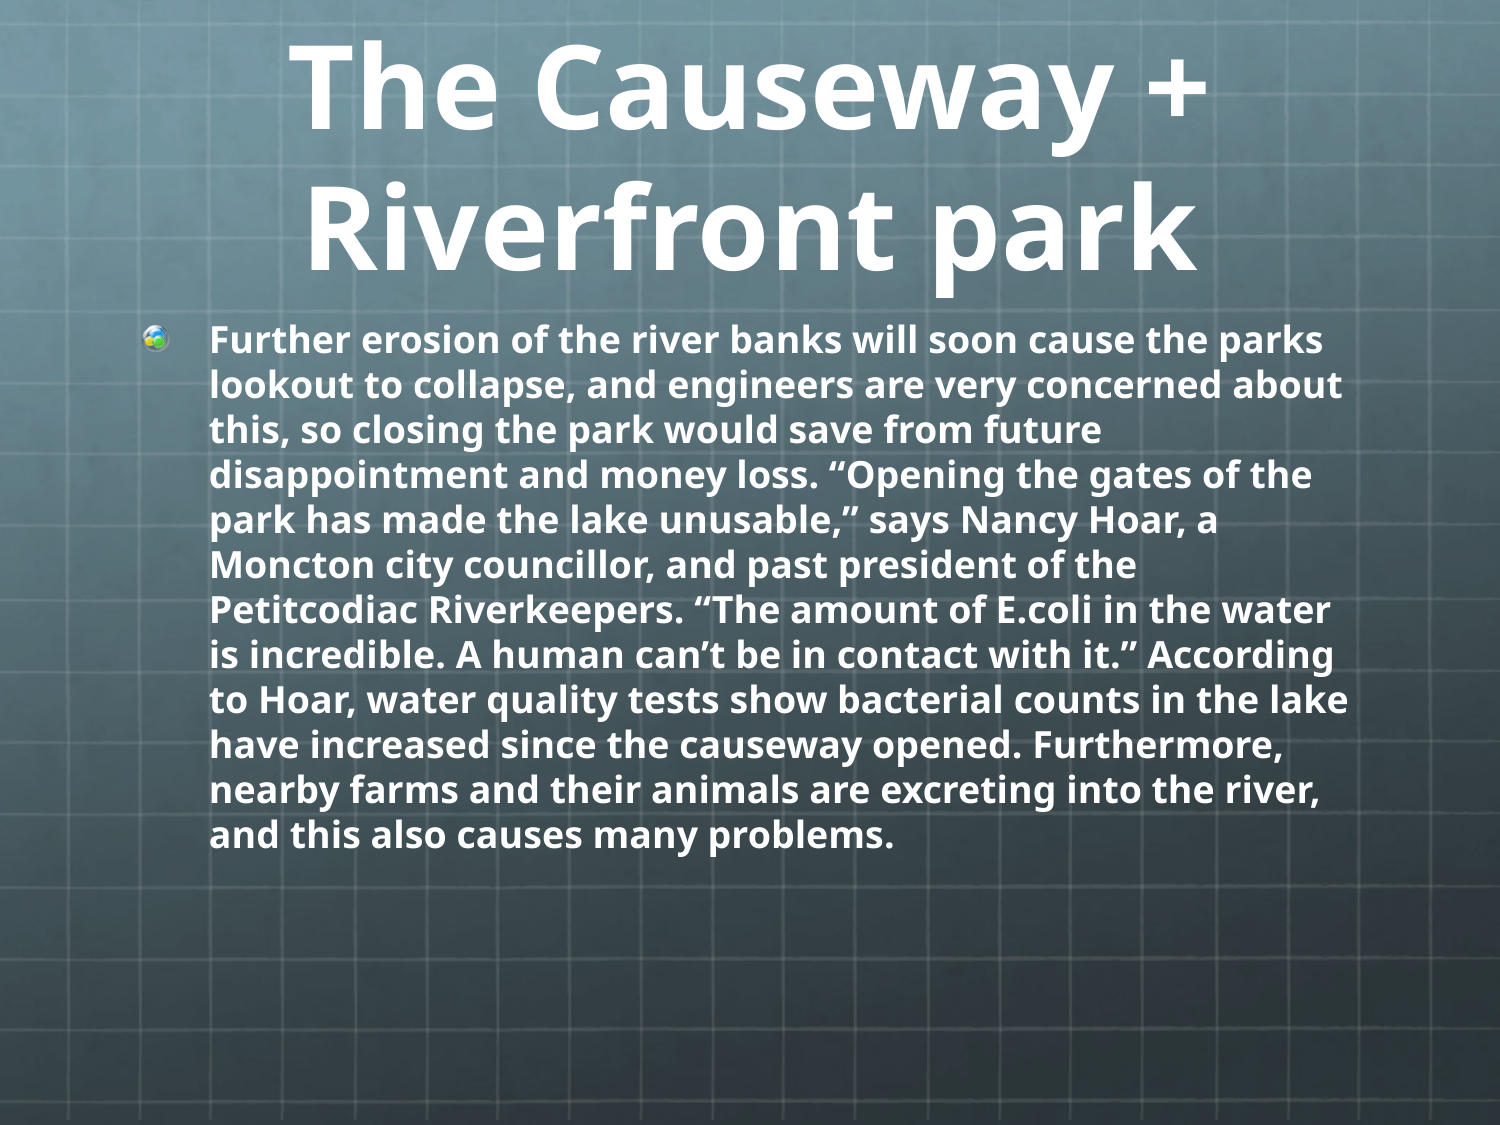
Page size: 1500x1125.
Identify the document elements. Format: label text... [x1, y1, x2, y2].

picture [0, 0, 1500, 1125]
title The Causeway + Riverfront park [127, 17, 1372, 289]
list Further erosion of the river banks will soon cause the parks lookout to collapse, and engineers are very concerned about this, so closing the park would save from future disappointment and money loss. “Opening the gates of the park has made the lake unusable,” says Nancy Hoar, a Moncton city councillor, and past president of the Petitcodiac Riverkeepers. “The amount of E.coli in the water is incredible. A human can’t be in contact with it.” According to Hoar, water quality tests show bacterial counts in the lake have increased since the causeway opened. Furthermore, nearby farms and their animals are excreting into the river, and this also causes many problems. [127, 308, 1372, 958]
